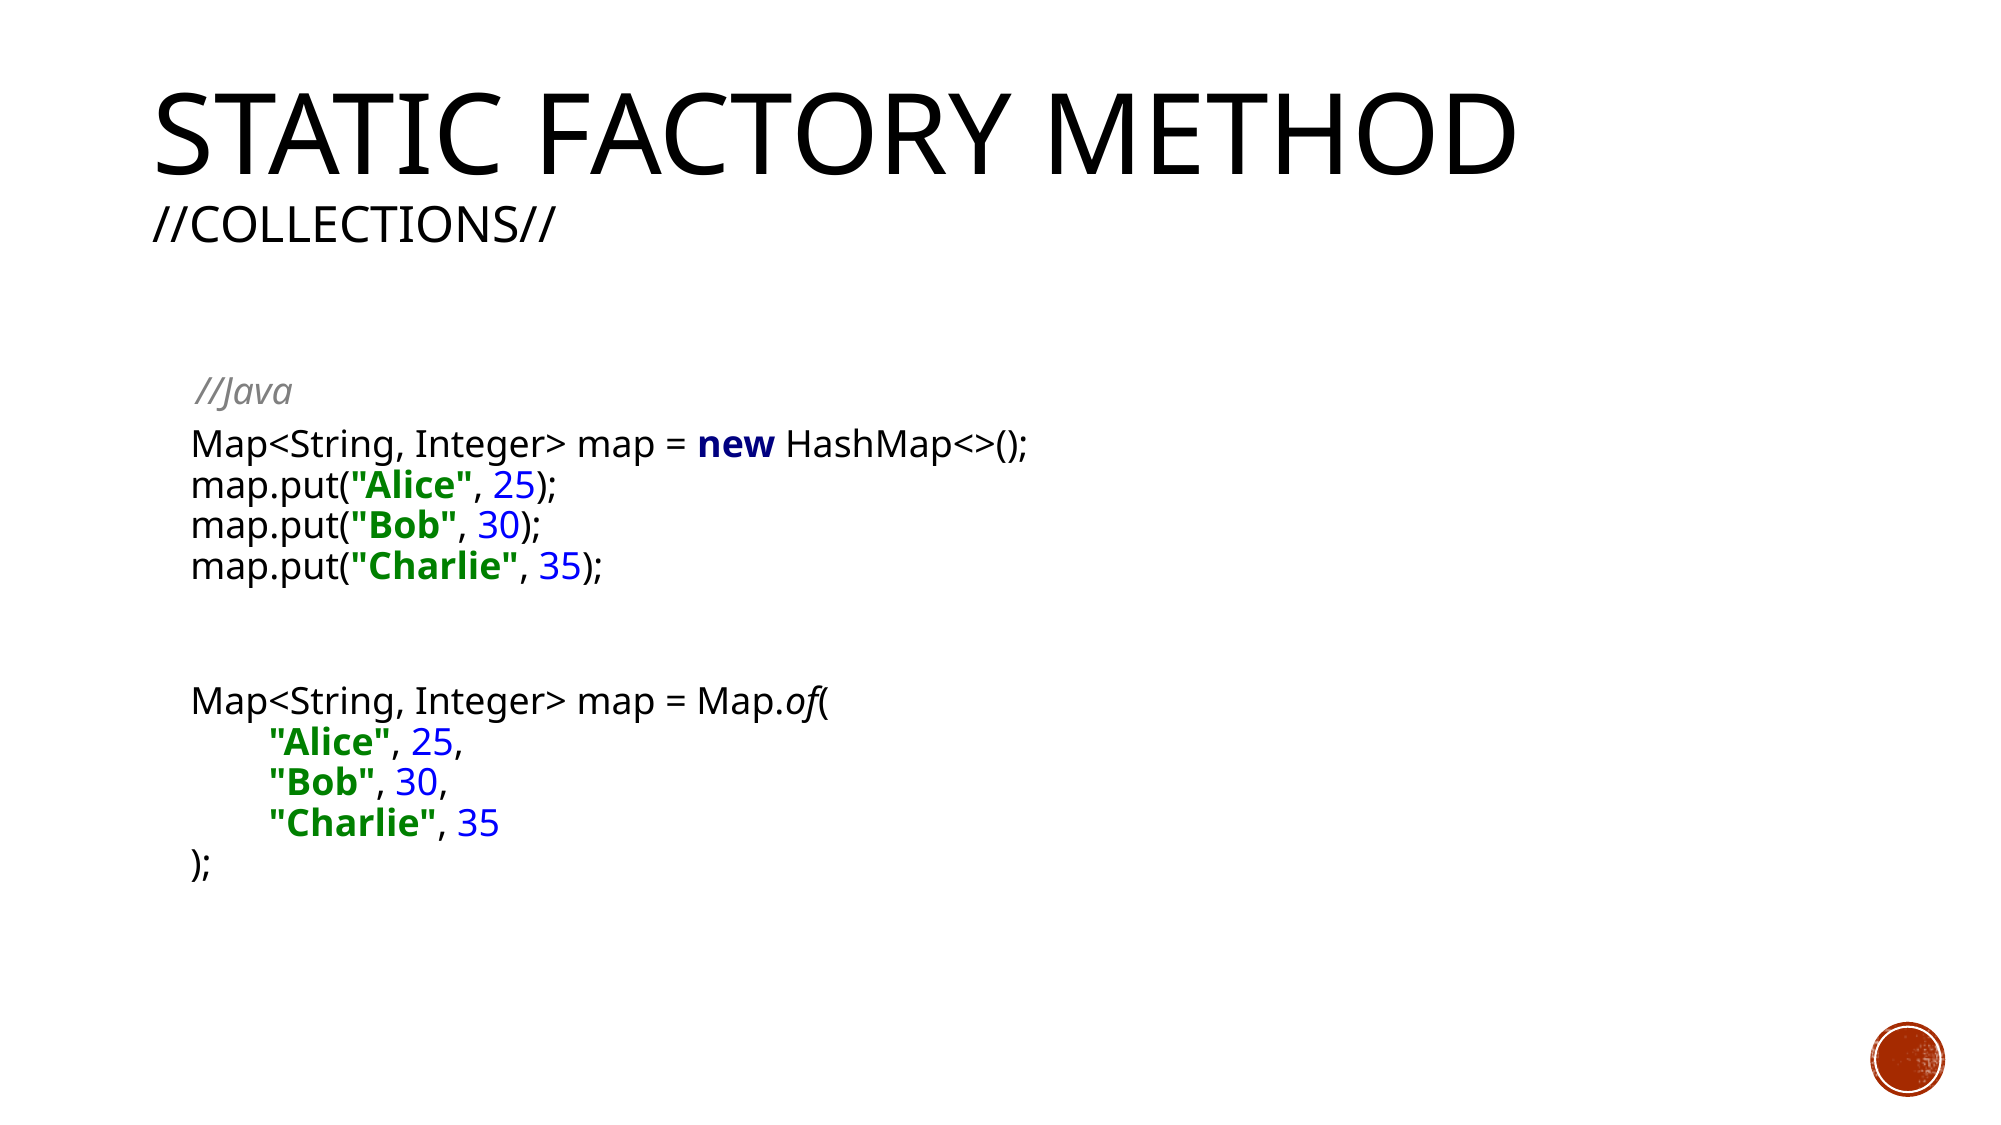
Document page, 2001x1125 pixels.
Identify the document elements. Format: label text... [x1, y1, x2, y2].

text_box //Java [180, 359, 308, 420]
title Static factory method //Collections// [137, 56, 1863, 275]
list Map<String, Integer> map = new HashMap<>(); map.put("Alice", 25); map.put("Bob", 30); map.put("Charlie", 35); Map<String, Integer> map = Map.of( "Alice", 25, "Bob", 30, "Charlie", 35 ); [175, 348, 1826, 1013]
